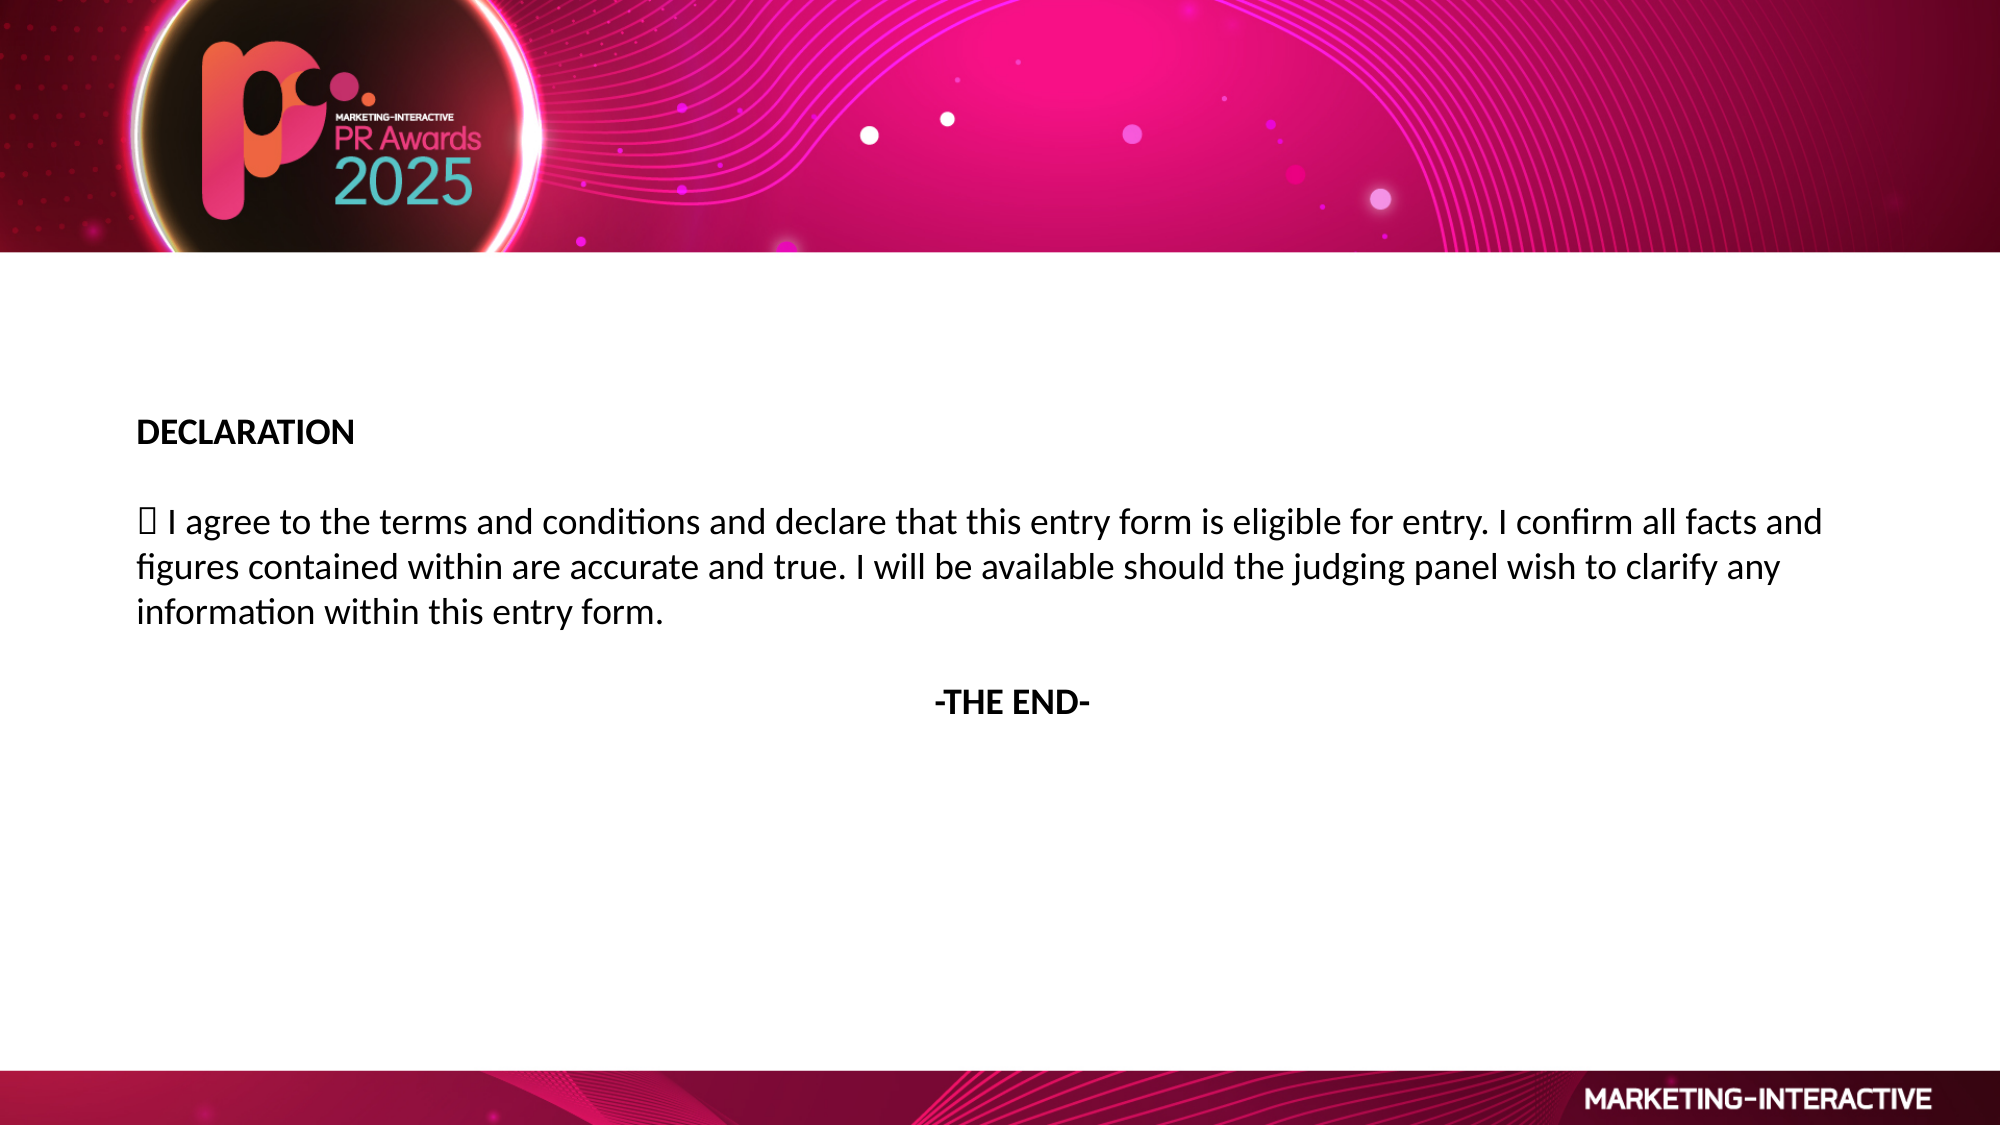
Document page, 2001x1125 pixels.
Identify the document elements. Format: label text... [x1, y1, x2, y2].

text_box DECLARATION  I agree to the terms and conditions and declare that this entry form is eligible for entry. I confirm all facts and figures contained within are accurate and true. I will be available should the judging panel wish to clarify any information within this entry form. -THE END- [121, 354, 1913, 1029]
picture [0, 0, 2000, 1125]
